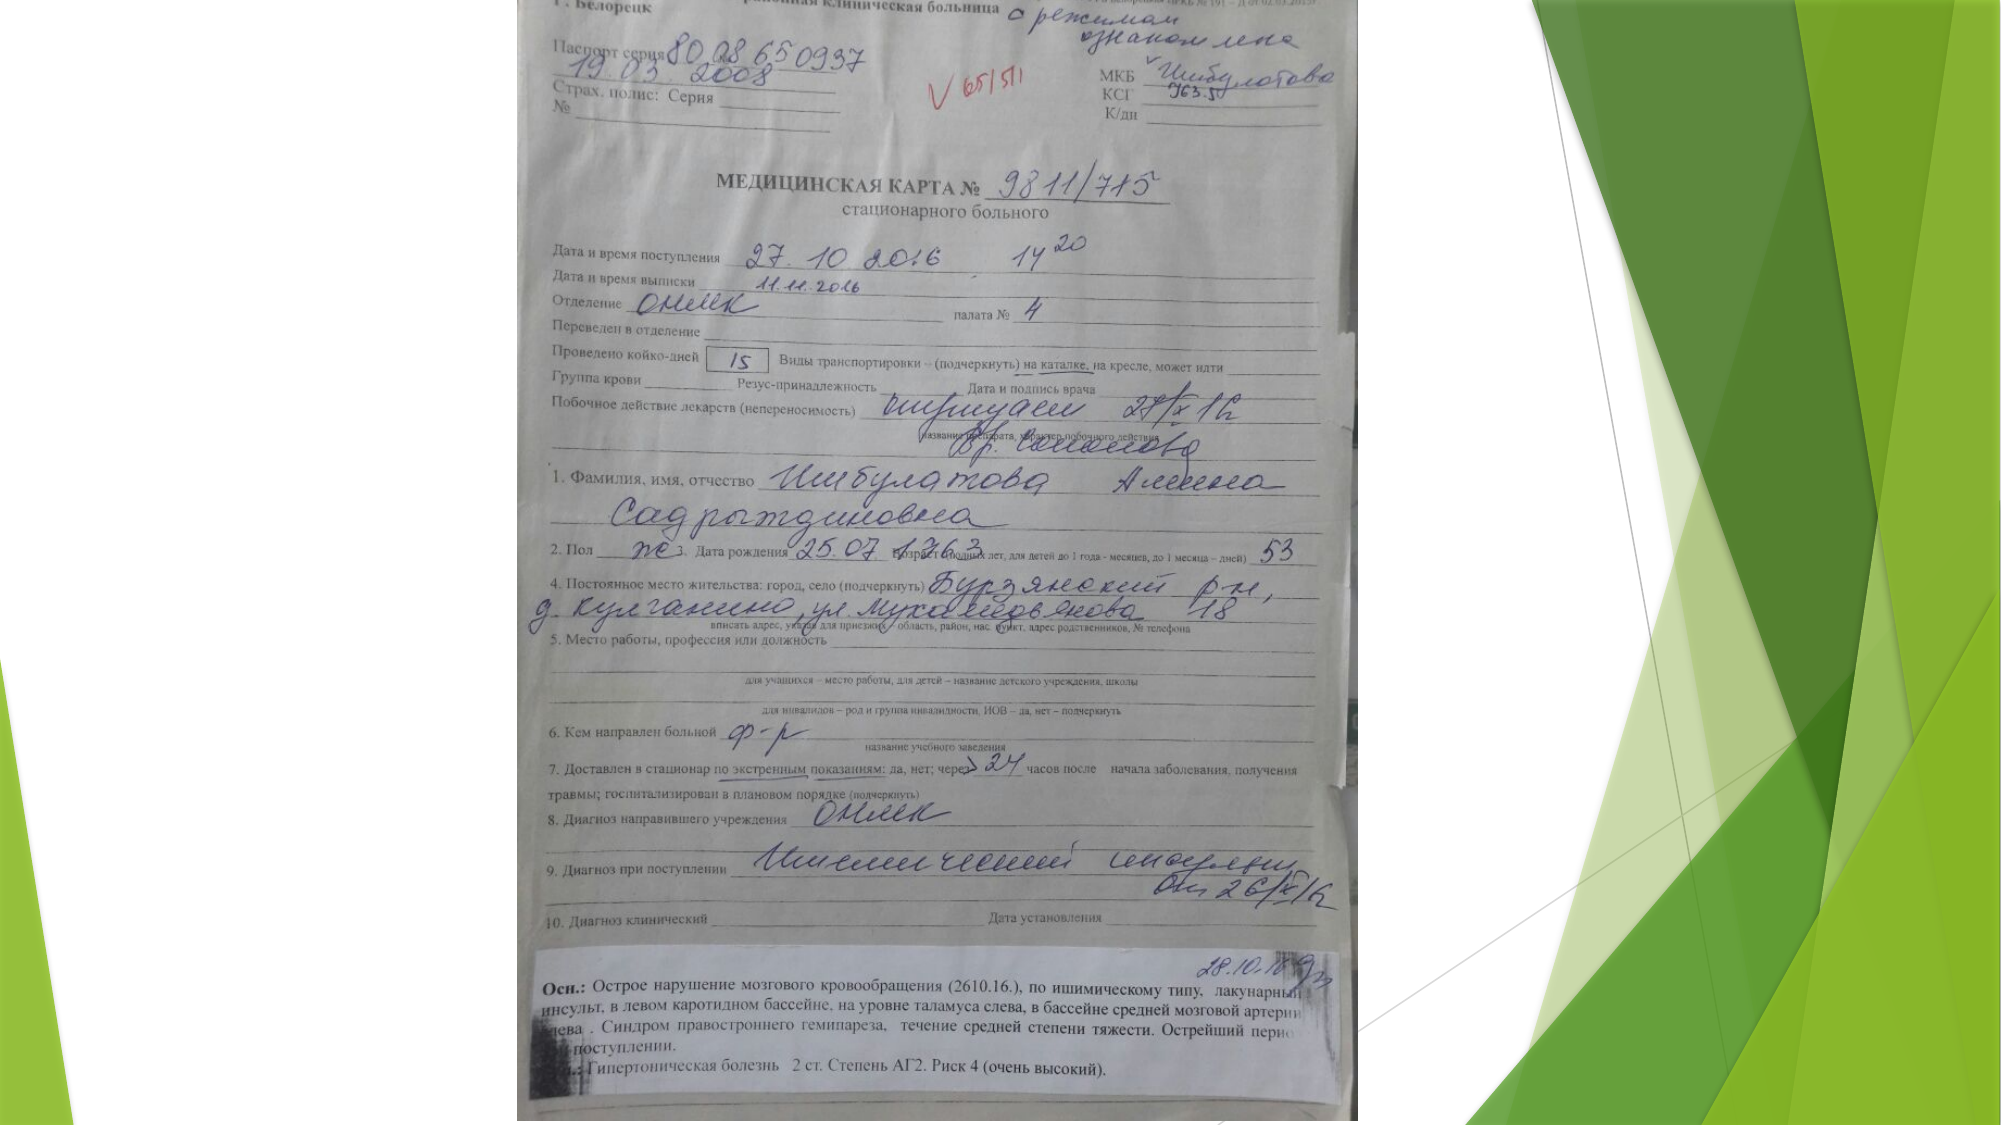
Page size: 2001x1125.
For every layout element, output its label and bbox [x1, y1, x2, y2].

picture [516, 0, 1359, 1121]
